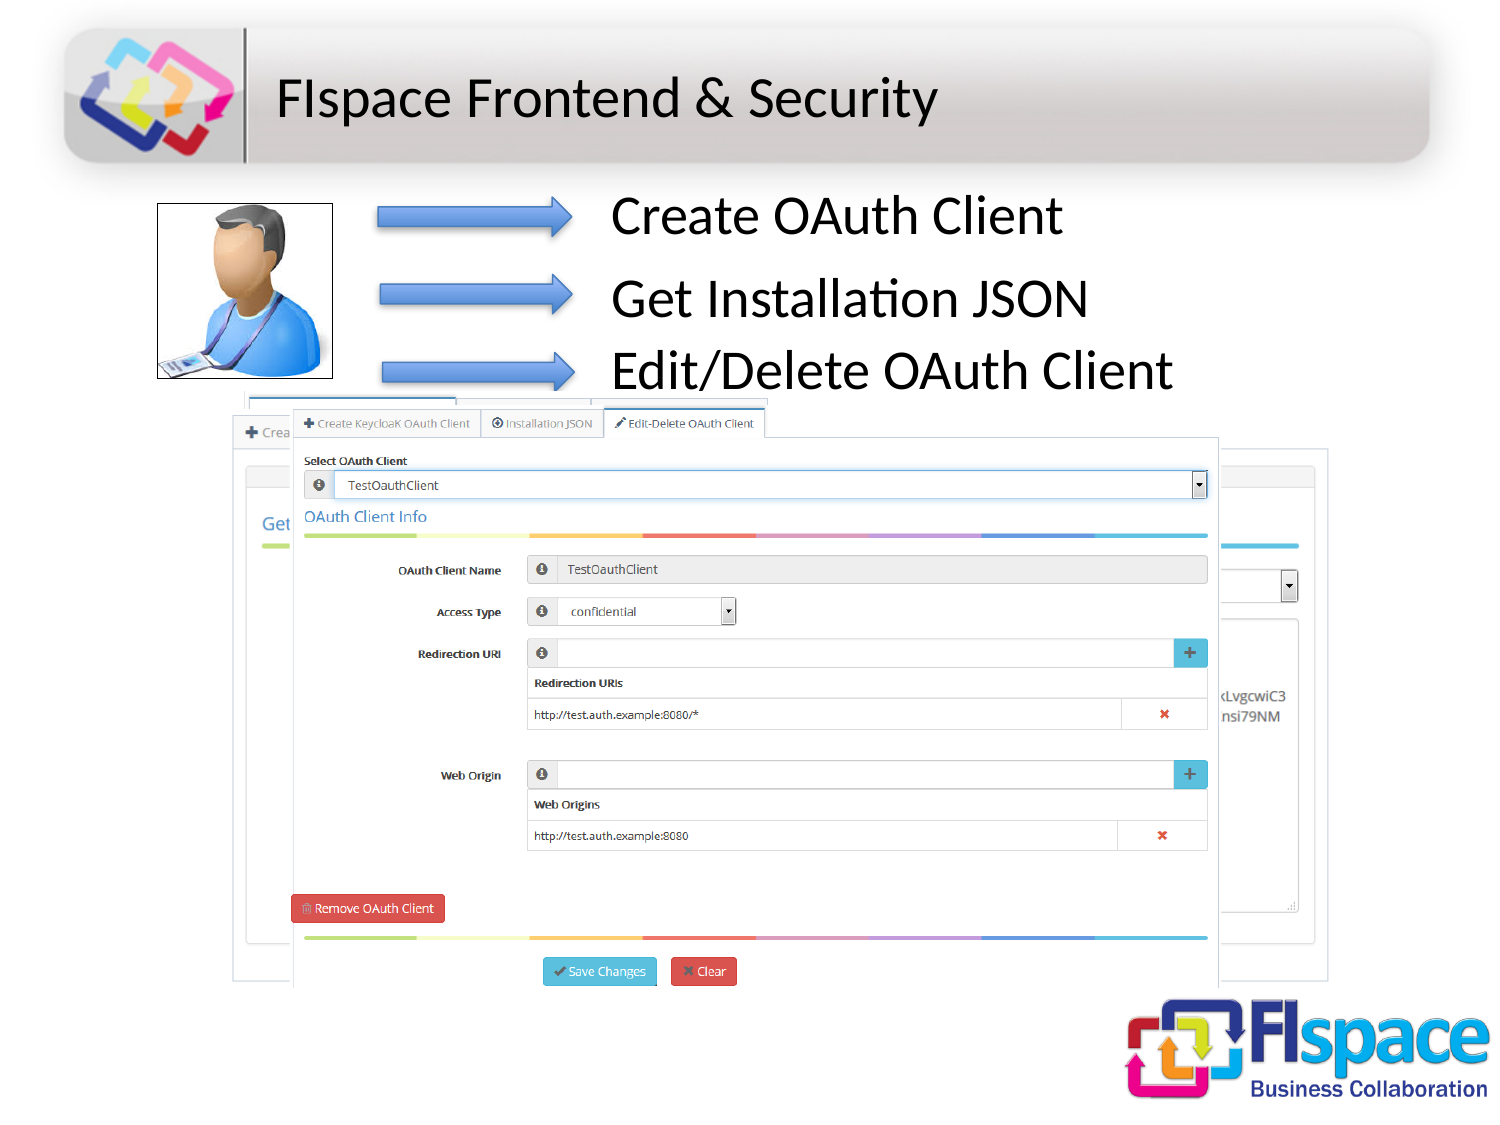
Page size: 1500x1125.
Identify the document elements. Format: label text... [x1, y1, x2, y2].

picture [1118, 993, 1496, 1101]
text_box Get Installation JSON [596, 253, 1256, 326]
picture [0, 0, 1500, 379]
text_box Edit/Delete OAuth Client [596, 326, 1483, 431]
text_box [377, 196, 573, 238]
text_box Create OAuth Client [596, 171, 1153, 253]
text_box [379, 273, 573, 315]
text_box [381, 351, 575, 390]
title FIspace Frontend & Security [261, 39, 1401, 149]
picture [229, 391, 1330, 988]
